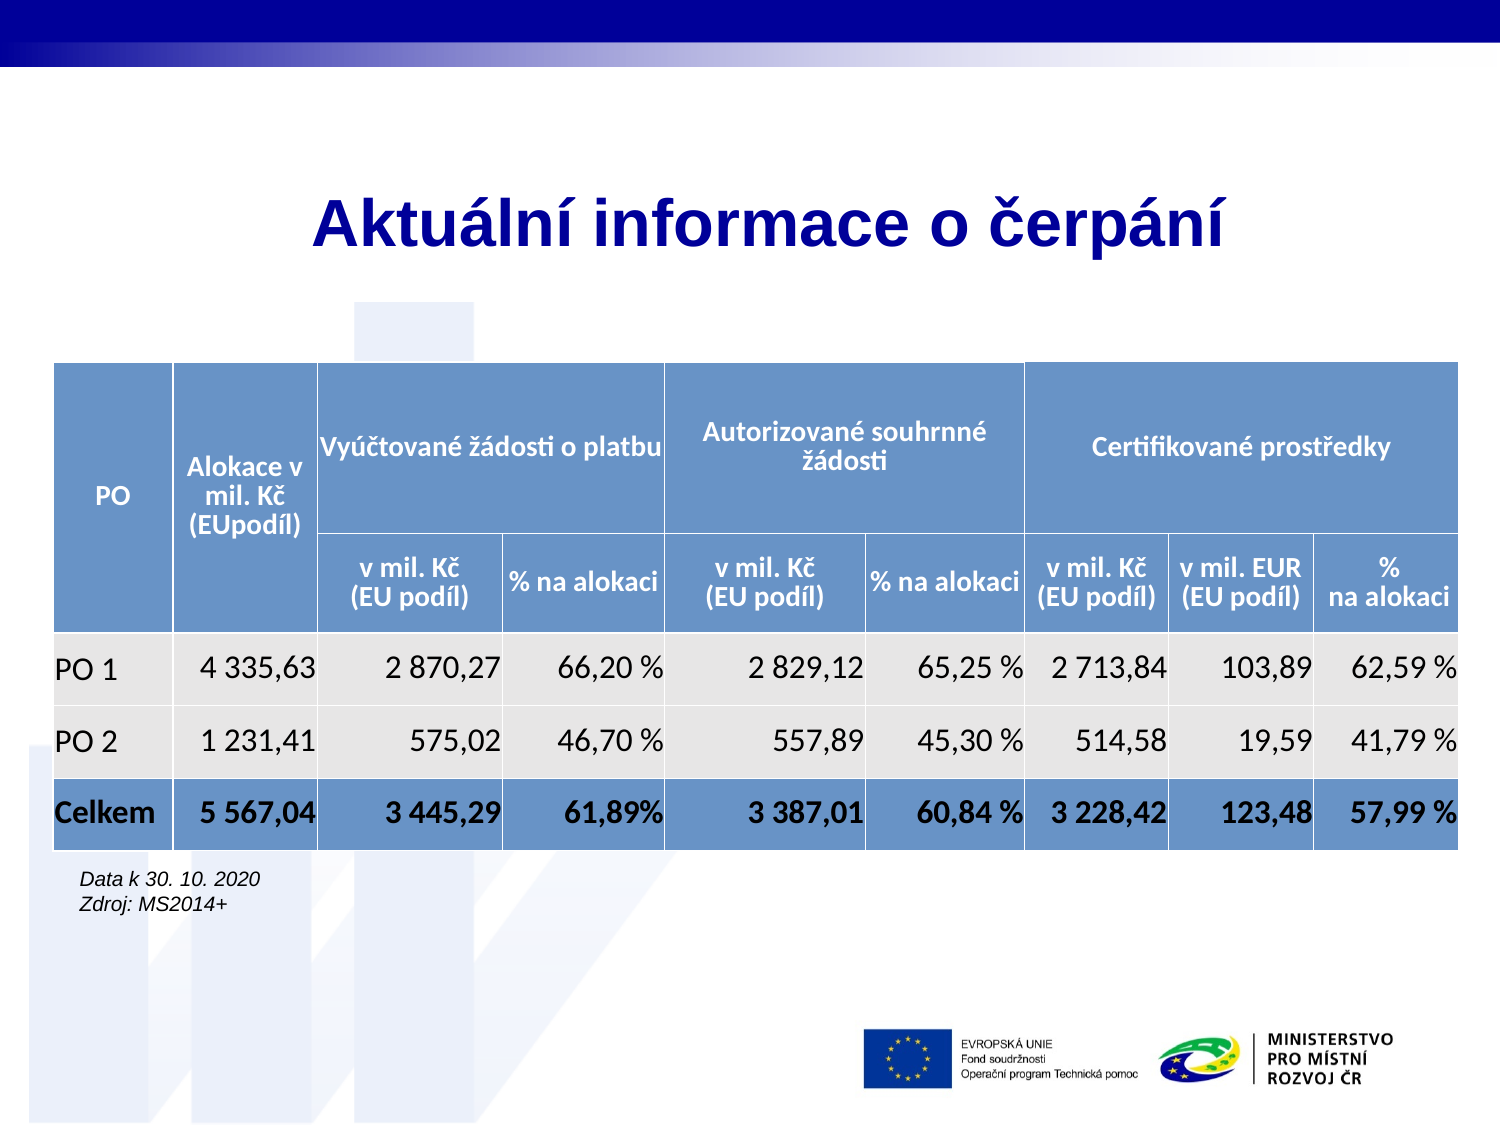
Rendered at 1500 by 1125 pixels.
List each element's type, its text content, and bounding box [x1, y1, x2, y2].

table_cell 45,30 % [866, 706, 1024, 778]
table_cell PO 1 [54, 634, 172, 705]
text_box Data k 30. 10. 2020 Zdroj: MS2014+ [64, 857, 290, 948]
table_cell 557,89 [665, 706, 865, 778]
table_cell 60,84 % [866, 779, 1024, 850]
table_cell 103,89 [1169, 634, 1313, 705]
table_cell 4 335,63 [174, 634, 317, 705]
table_header PO [54, 363, 172, 632]
table_cell 2 713,84 [1025, 634, 1168, 705]
title Aktuální informace o čerpání [88, 172, 1449, 256]
table_cell PO 2 [54, 706, 172, 778]
table_cell 3 228,42 [1025, 779, 1168, 850]
table_cell 514,58 [1025, 706, 1168, 778]
table_cell 3 387,01 [665, 779, 865, 850]
table_cell 57,99 % [1314, 779, 1458, 850]
table_header Alokace v mil. Kč (EUpodíl) [174, 363, 317, 632]
table_cell v mil. Kč (EU podíl) [665, 534, 865, 632]
table_header Autorizované souhrnné žádosti [665, 363, 1024, 533]
table_cell 3 445,29 [318, 779, 502, 850]
picture [29, 302, 1412, 1125]
table_header Vyúčtované žádosti o platbu [318, 363, 664, 533]
table_cell % na alokaci [866, 534, 1024, 632]
table_cell 123,48 [1169, 779, 1313, 850]
table_cell 41,79 % [1314, 706, 1458, 778]
table_cell 62,59 % [1314, 634, 1458, 705]
table_cell 19,59 [1169, 706, 1313, 778]
table_cell 61,89% [503, 779, 664, 850]
table_cell 1 231,41 [174, 706, 317, 778]
table_cell 2 829,12 [665, 634, 865, 705]
table_cell Celkem [54, 779, 172, 850]
table_cell 575,02 [318, 706, 502, 778]
table_cell 66,20 % [503, 634, 664, 705]
table_cell % na alokaci [1314, 534, 1458, 632]
table_cell v mil. EUR (EU podíl) [1169, 534, 1313, 632]
table_cell % na alokaci [503, 534, 664, 632]
table_cell 65,25 % [866, 634, 1024, 705]
table_cell v mil. Kč (EU podíl) [318, 534, 502, 632]
table_cell 5 567,04 [174, 779, 317, 850]
table_cell 2 870,27 [318, 634, 502, 705]
table_header Certifikované prostředky [1025, 362, 1458, 533]
table_cell 46,70 % [503, 706, 664, 778]
table_cell v mil. Kč (EU podíl) [1025, 534, 1168, 632]
